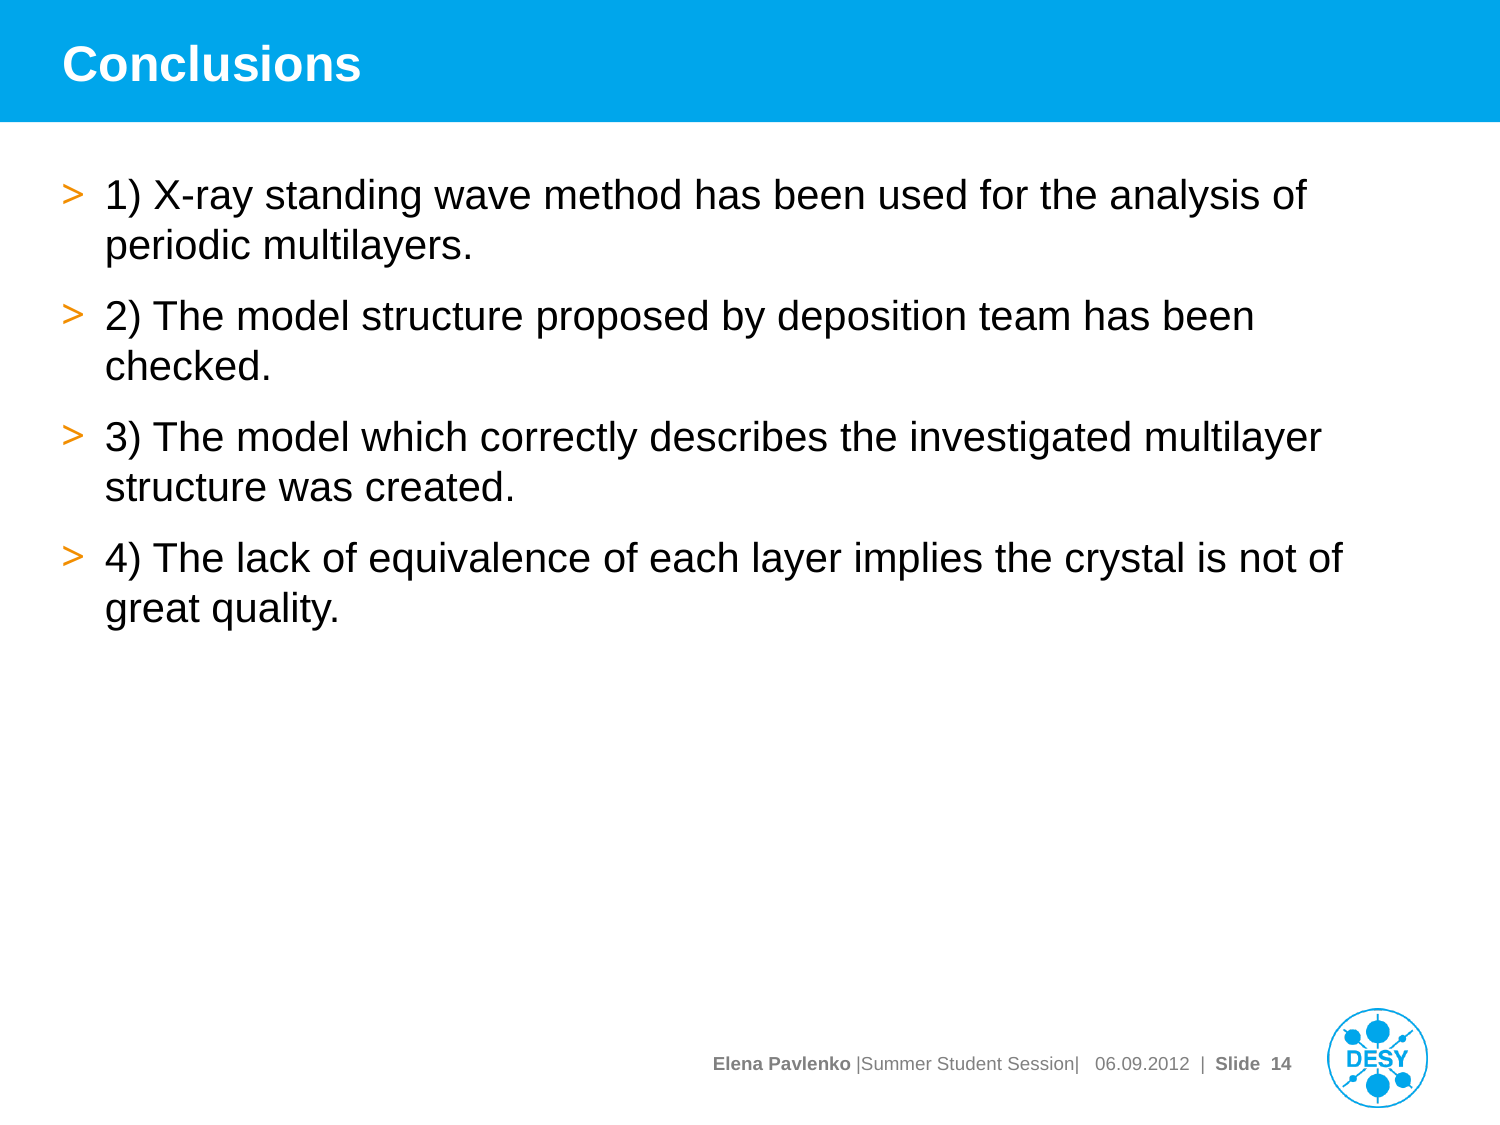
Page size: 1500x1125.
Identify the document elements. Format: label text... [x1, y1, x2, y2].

picture [1327, 1068, 1365, 1108]
picture [1387, 1008, 1428, 1046]
title Conclusions [47, 16, 1446, 107]
picture [1391, 1071, 1428, 1108]
picture [1330, 1011, 1426, 1106]
picture [1327, 1008, 1368, 1049]
list 1) X-ray standing wave method has been used for the analysis of periodic multilayers. 2) The model structure proposed by deposition team has been checked. 3) The model which correctly describes the investigated multilayer structure was created. 4) The lack of equivalence of each layer implies the crystal is not of great quality. [46, 160, 1444, 947]
